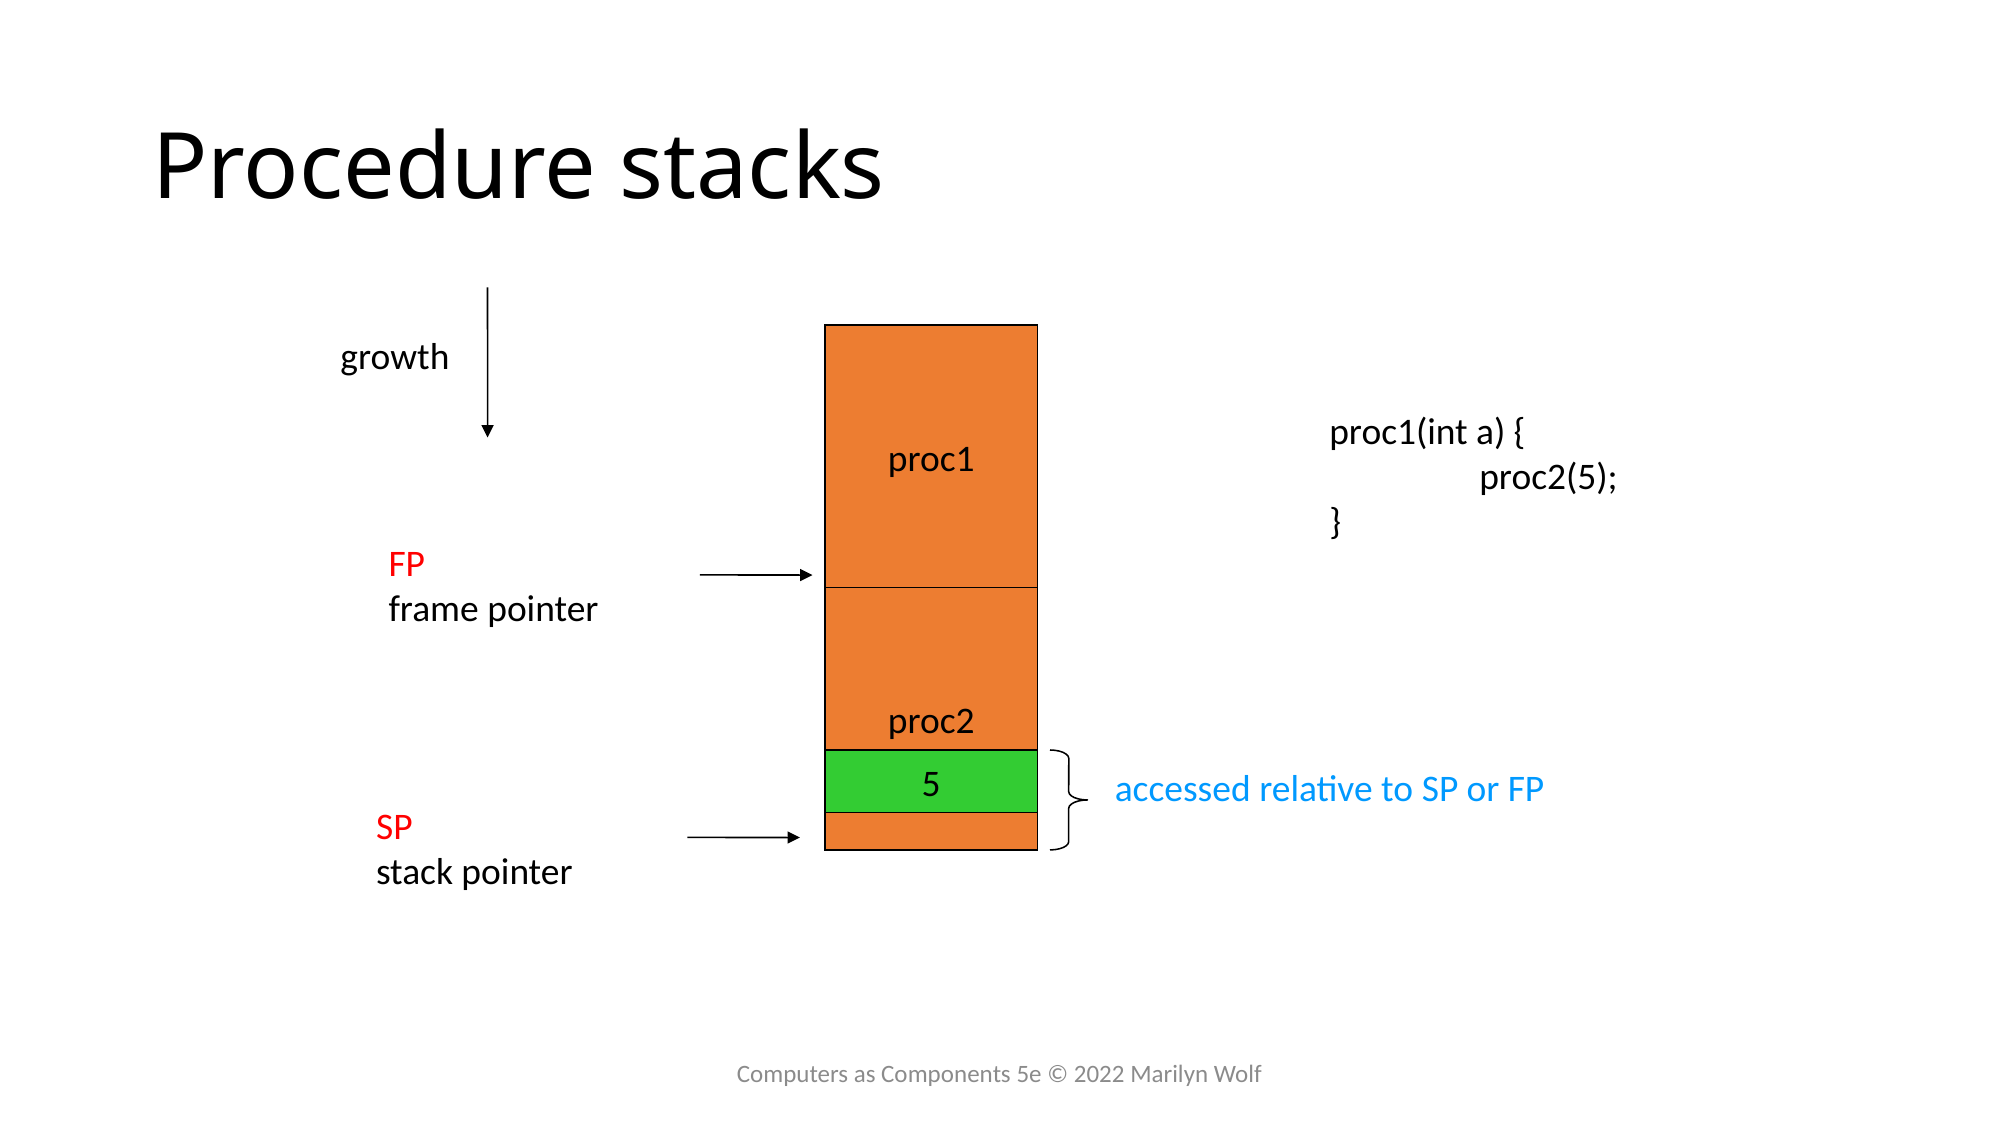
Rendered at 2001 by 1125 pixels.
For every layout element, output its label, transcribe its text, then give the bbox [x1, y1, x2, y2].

text_box FP frame pointer [373, 531, 614, 637]
text_box [481, 287, 494, 438]
text_box SP stack pointer [361, 794, 588, 899]
text_box proc2 [824, 587, 1038, 749]
text_box proc1(int a) { proc2(5); } [1314, 399, 1633, 550]
text_box [699, 568, 813, 582]
text_box growth [325, 324, 465, 385]
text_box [824, 749, 1563, 850]
text_box proc1 [824, 324, 1038, 587]
title Procedure stacks [137, 59, 1863, 278]
footer Computers as Components 5e © 2022 Marilyn Wolf [662, 1042, 1338, 1103]
text_box [687, 831, 800, 844]
